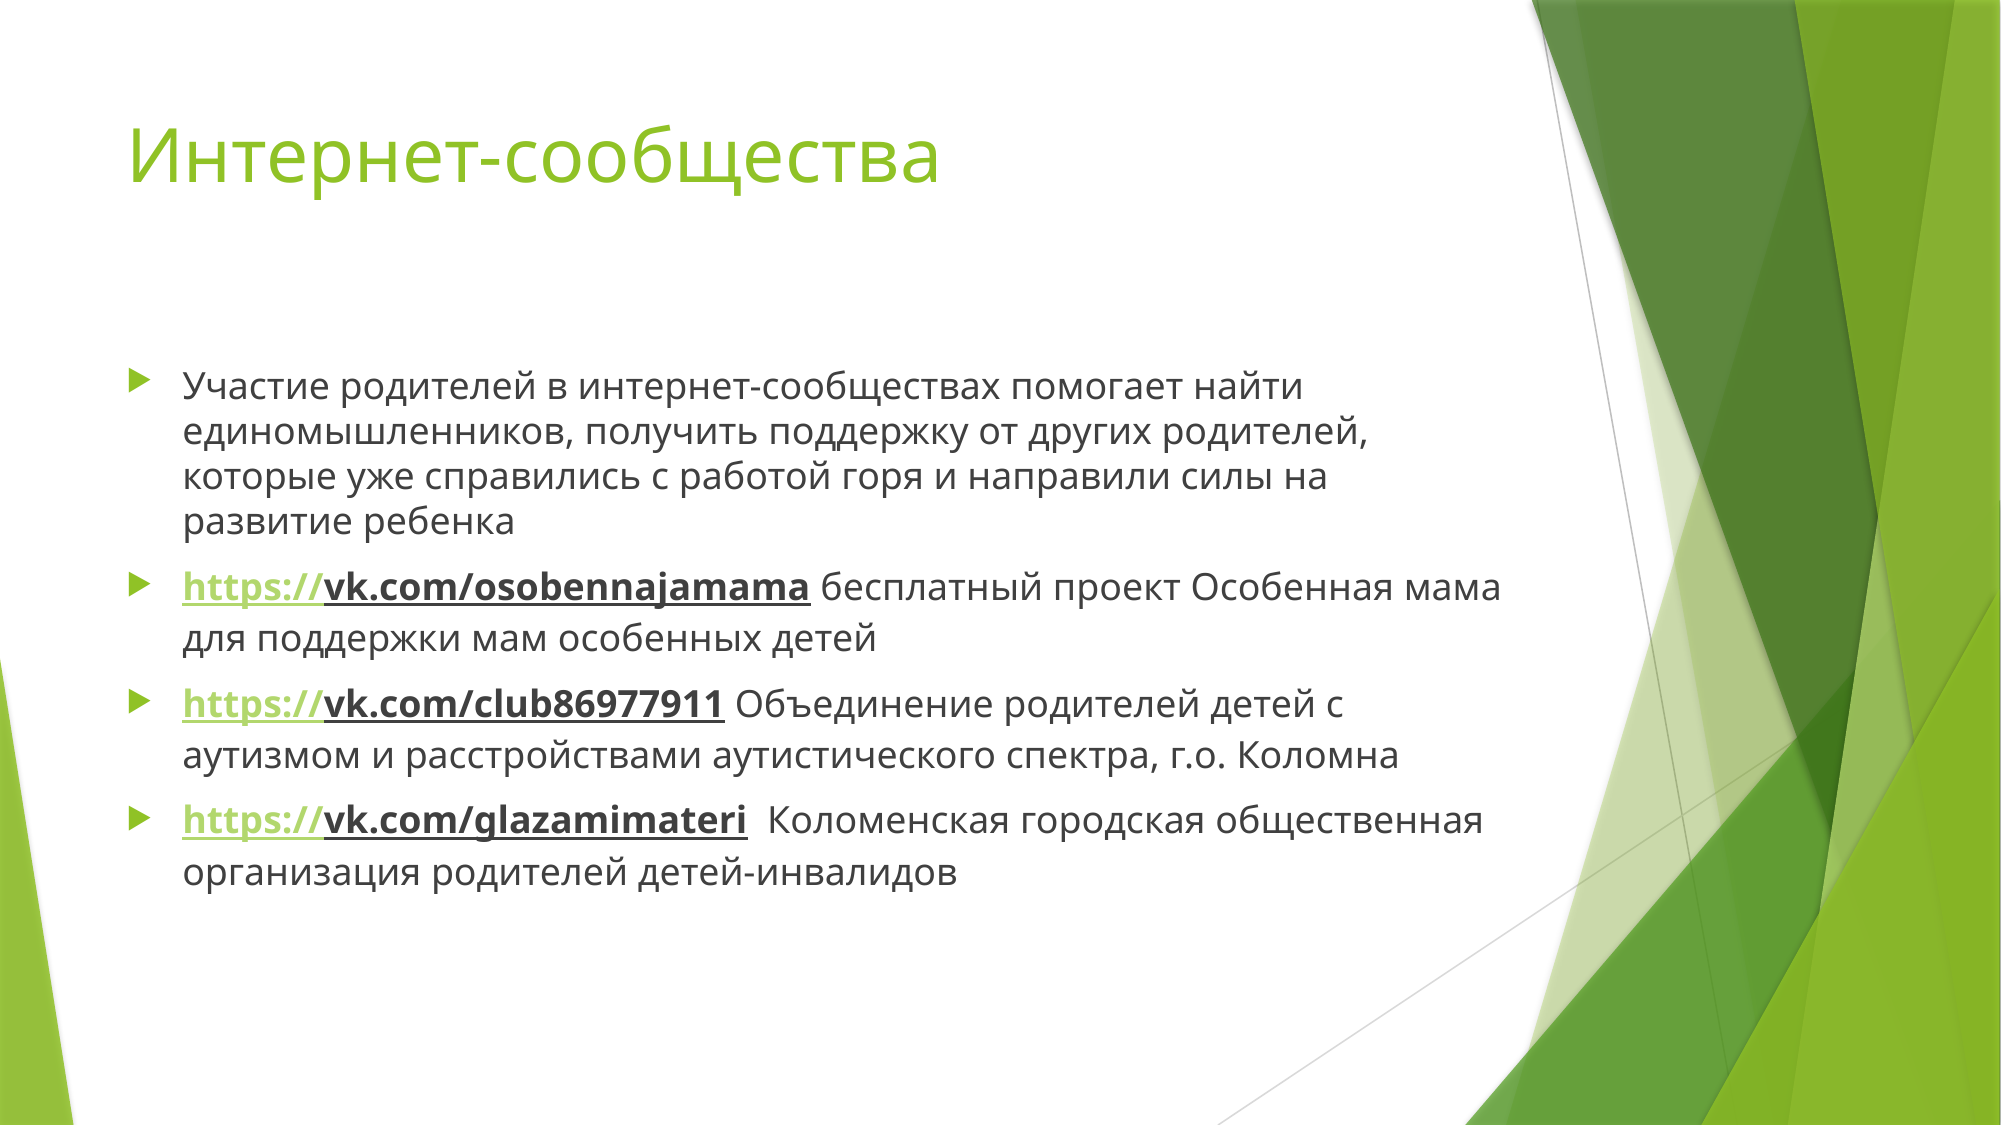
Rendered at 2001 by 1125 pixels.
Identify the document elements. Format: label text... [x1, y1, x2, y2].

title Интернет-сообщества [111, 99, 1522, 317]
list Участие родителей в интернет-сообществах помогает найти единомышленников, получить поддержку от других родителей, которые уже справились с работой горя и направили силы на развитие ребенка https://vk.com/osobennajamama бесплатный проект Особенная мама для поддержки мам особенных детей https://vk.com/club86977911 Объединение родителей детей с аутизмом и расстройствами аутистического спектра, г.о. Коломна https://vk.com/glazamimateri Коломенская городская общественная организация родителей детей-инвалидов [111, 354, 1522, 992]
